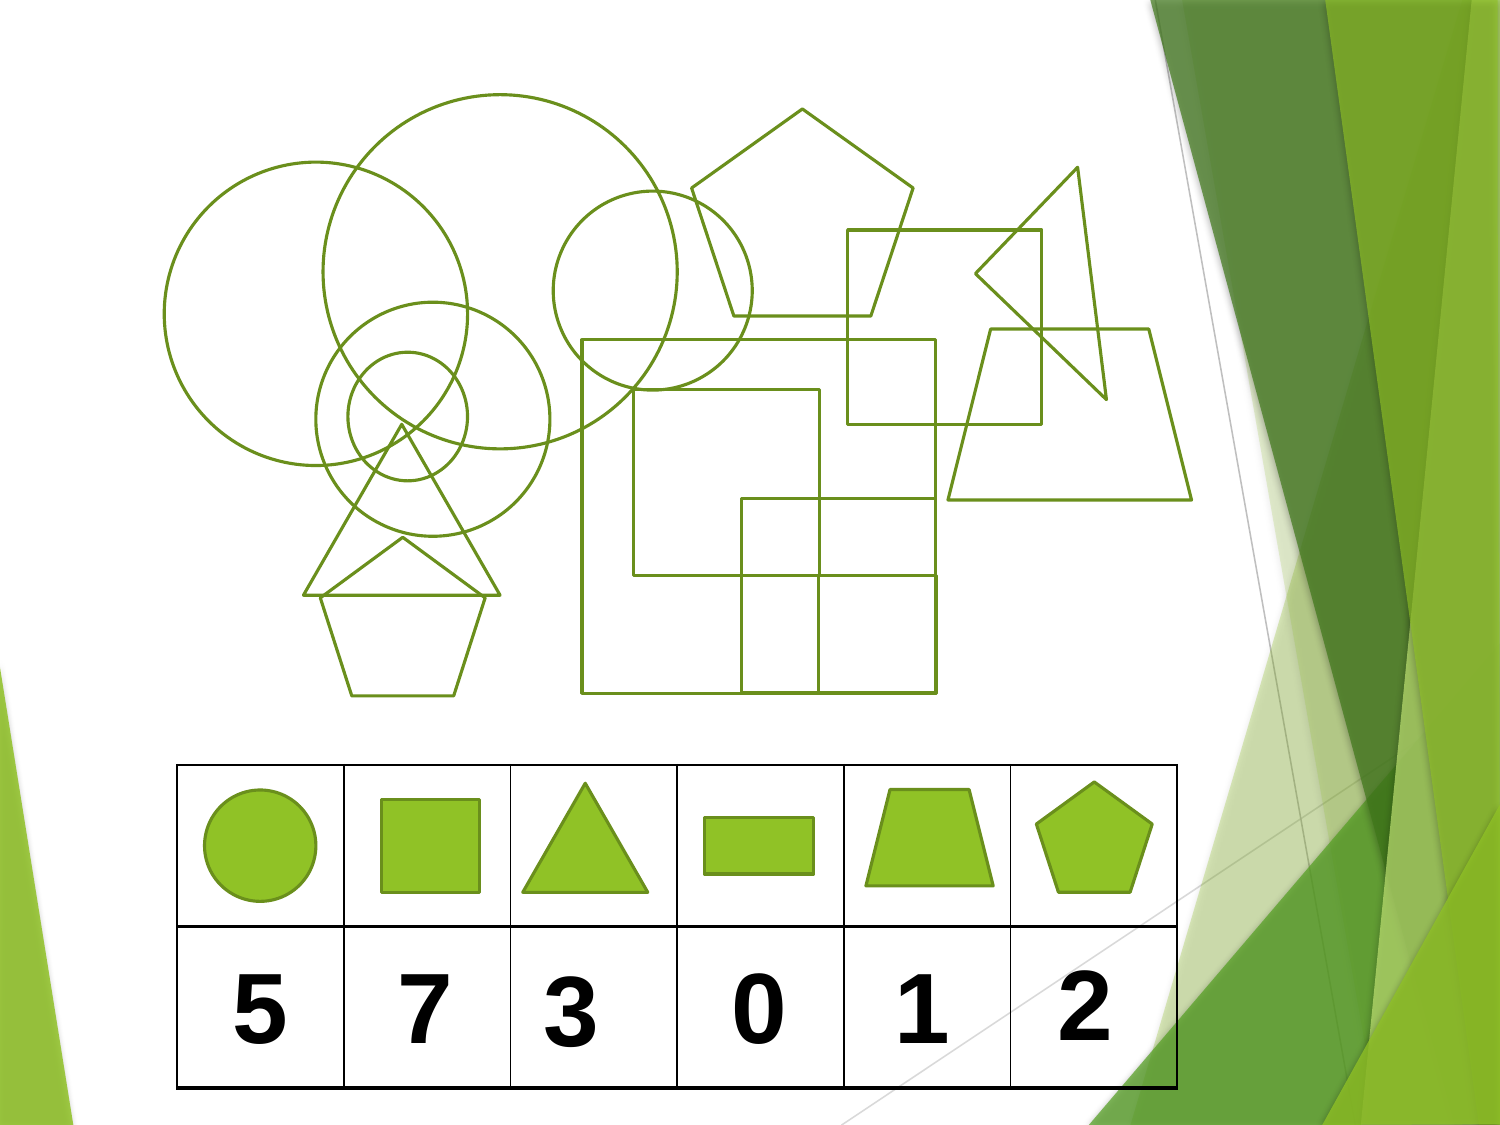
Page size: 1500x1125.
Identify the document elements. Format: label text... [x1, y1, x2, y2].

text_box [162, 160, 401, 468]
text_box [821, 497, 937, 574]
text_box [690, 107, 915, 318]
text_box [202, 788, 318, 903]
text_box [974, 165, 1100, 327]
table_header [345, 927, 510, 1086]
table_header [511, 927, 676, 1086]
text_box [321, 93, 659, 451]
text_box 0 [716, 935, 802, 1071]
text_box 3 [528, 939, 614, 1074]
text_box [632, 388, 821, 577]
text_box 7 [382, 935, 468, 1071]
text_box [817, 574, 938, 695]
text_box [1034, 780, 1154, 894]
text_box [380, 798, 481, 894]
text_box 5 [217, 935, 303, 1071]
table_header [1011, 927, 1176, 1086]
text_box [411, 430, 463, 477]
table_header [845, 766, 1010, 925]
table_header [1011, 766, 1176, 925]
table_header [845, 927, 1010, 1086]
text_box [435, 444, 549, 533]
text_box [521, 781, 650, 894]
table_header [678, 927, 843, 1086]
text_box [362, 453, 382, 471]
table_header [178, 766, 343, 925]
text_box [318, 536, 487, 698]
table_header [511, 766, 676, 925]
text_box [551, 189, 751, 361]
table_header [178, 927, 343, 1086]
text_box [864, 787, 995, 888]
text_box [302, 422, 502, 597]
text_box [946, 327, 1194, 502]
table_header [345, 766, 510, 925]
text_box [703, 816, 815, 876]
text_box 2 [1042, 932, 1128, 1068]
text_box [324, 461, 372, 506]
table_header [678, 766, 843, 925]
text_box [404, 423, 416, 435]
text_box [580, 338, 937, 695]
text_box 1 [879, 935, 965, 1071]
text_box [740, 577, 817, 694]
text_box [846, 228, 1027, 426]
